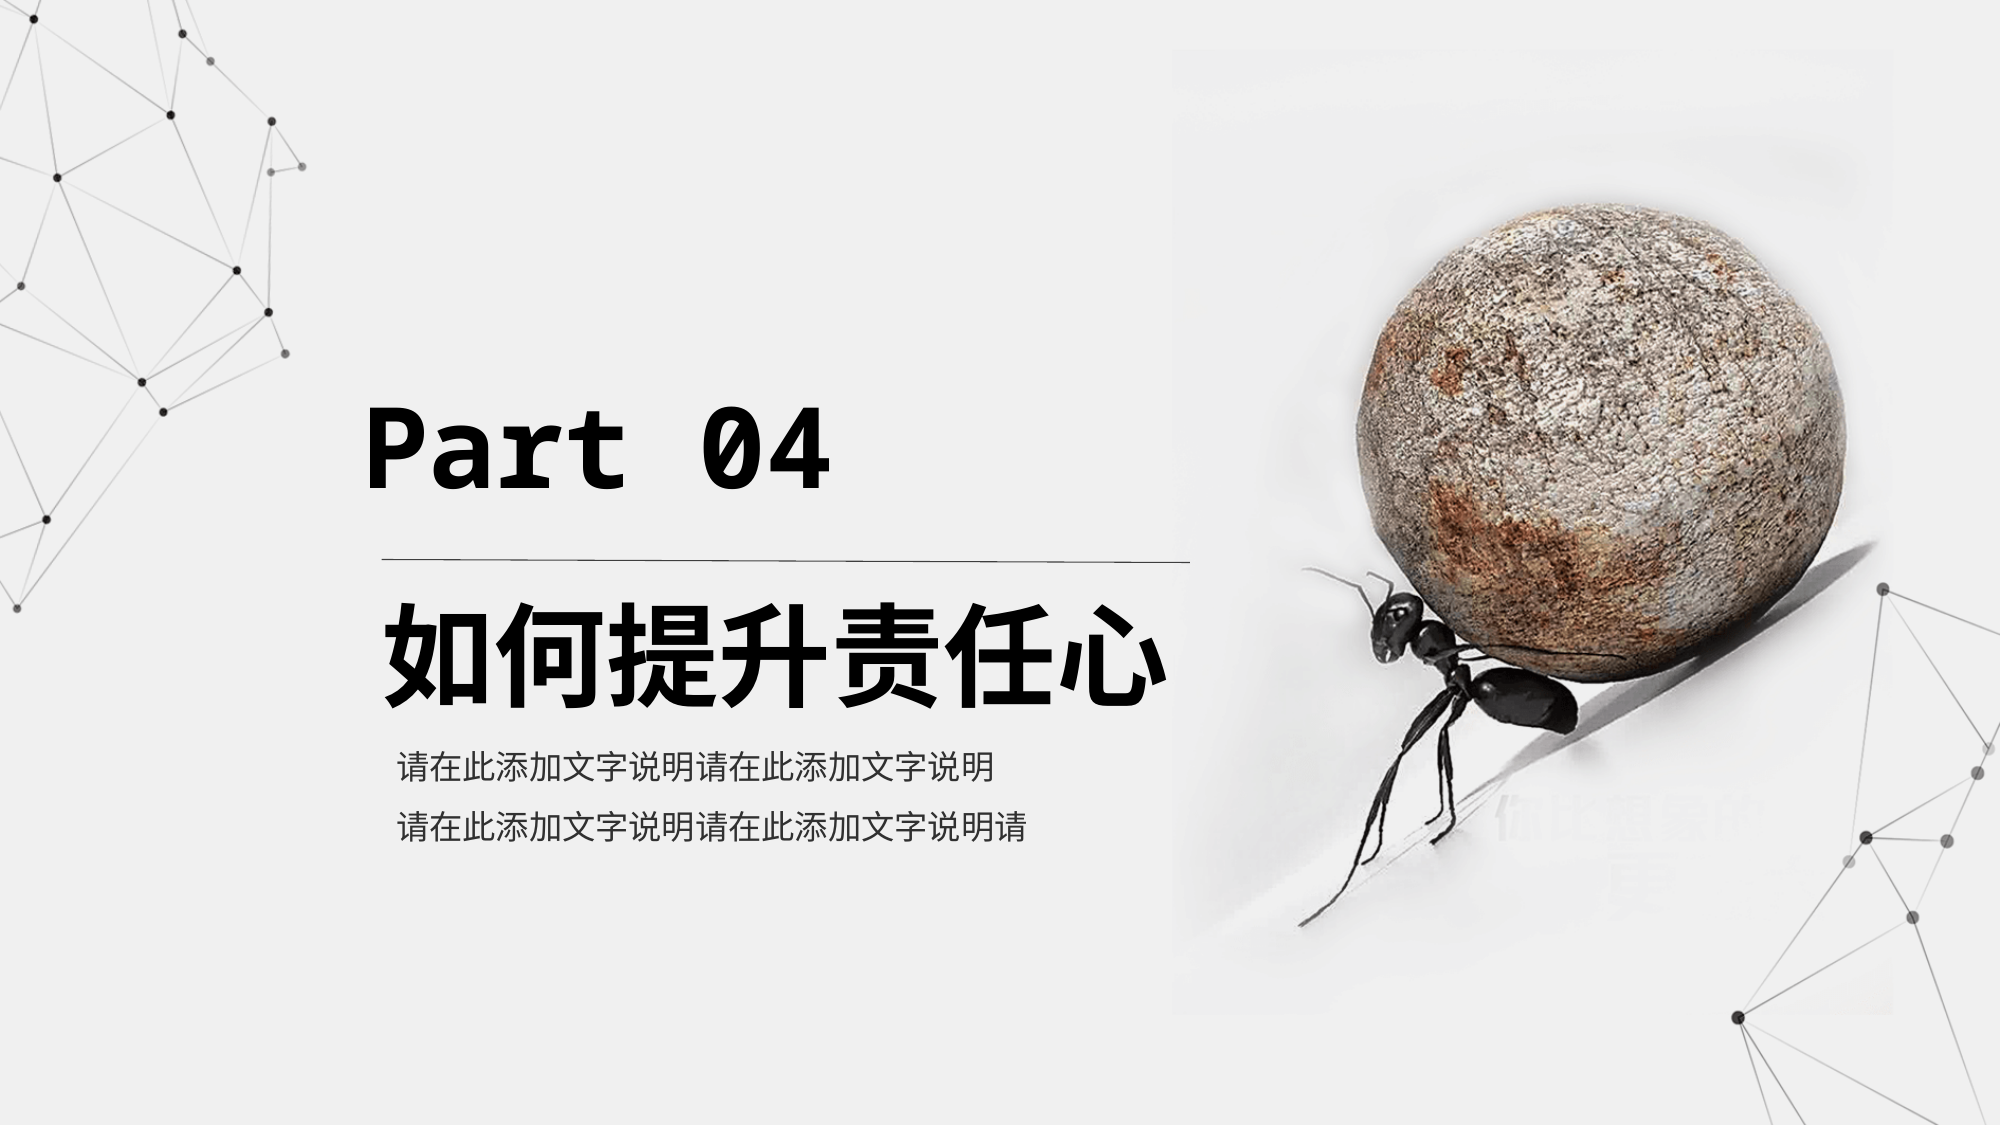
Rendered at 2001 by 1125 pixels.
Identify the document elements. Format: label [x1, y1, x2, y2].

text_box [381, 559, 1190, 563]
picture [0, 0, 2000, 1125]
